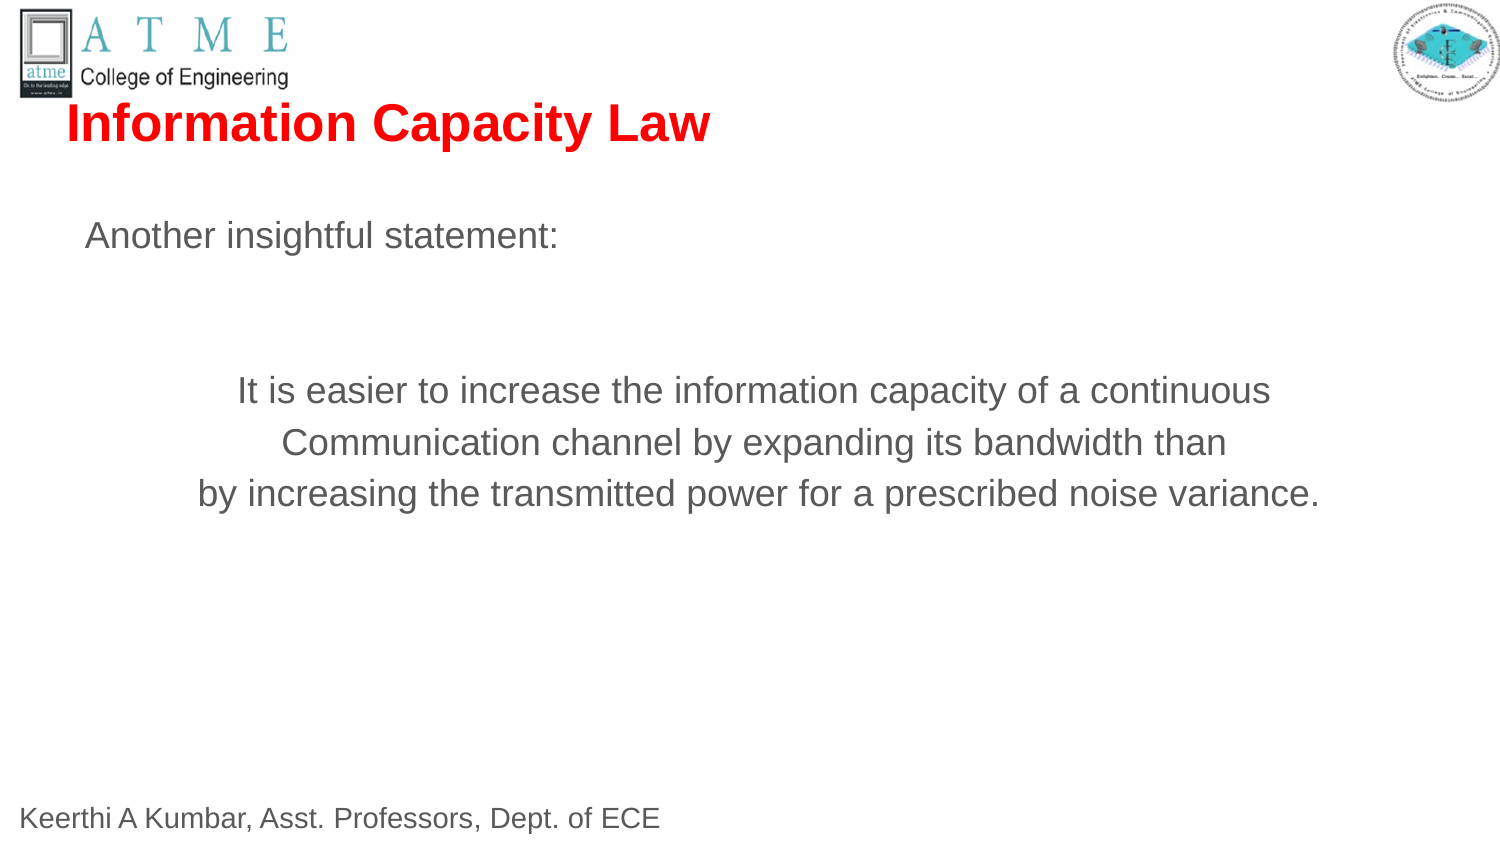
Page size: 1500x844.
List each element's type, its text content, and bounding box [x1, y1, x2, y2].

list Another insightful statement: It is easier to increase the information capacity of a continuous Communication channel by expanding its bandwidth than by increasing the transmitted power for a prescribed noise variance. [51, 189, 1449, 750]
picture [1389, 1, 1500, 104]
picture [17, 6, 295, 99]
title Information Capacity Law [51, 72, 1449, 167]
